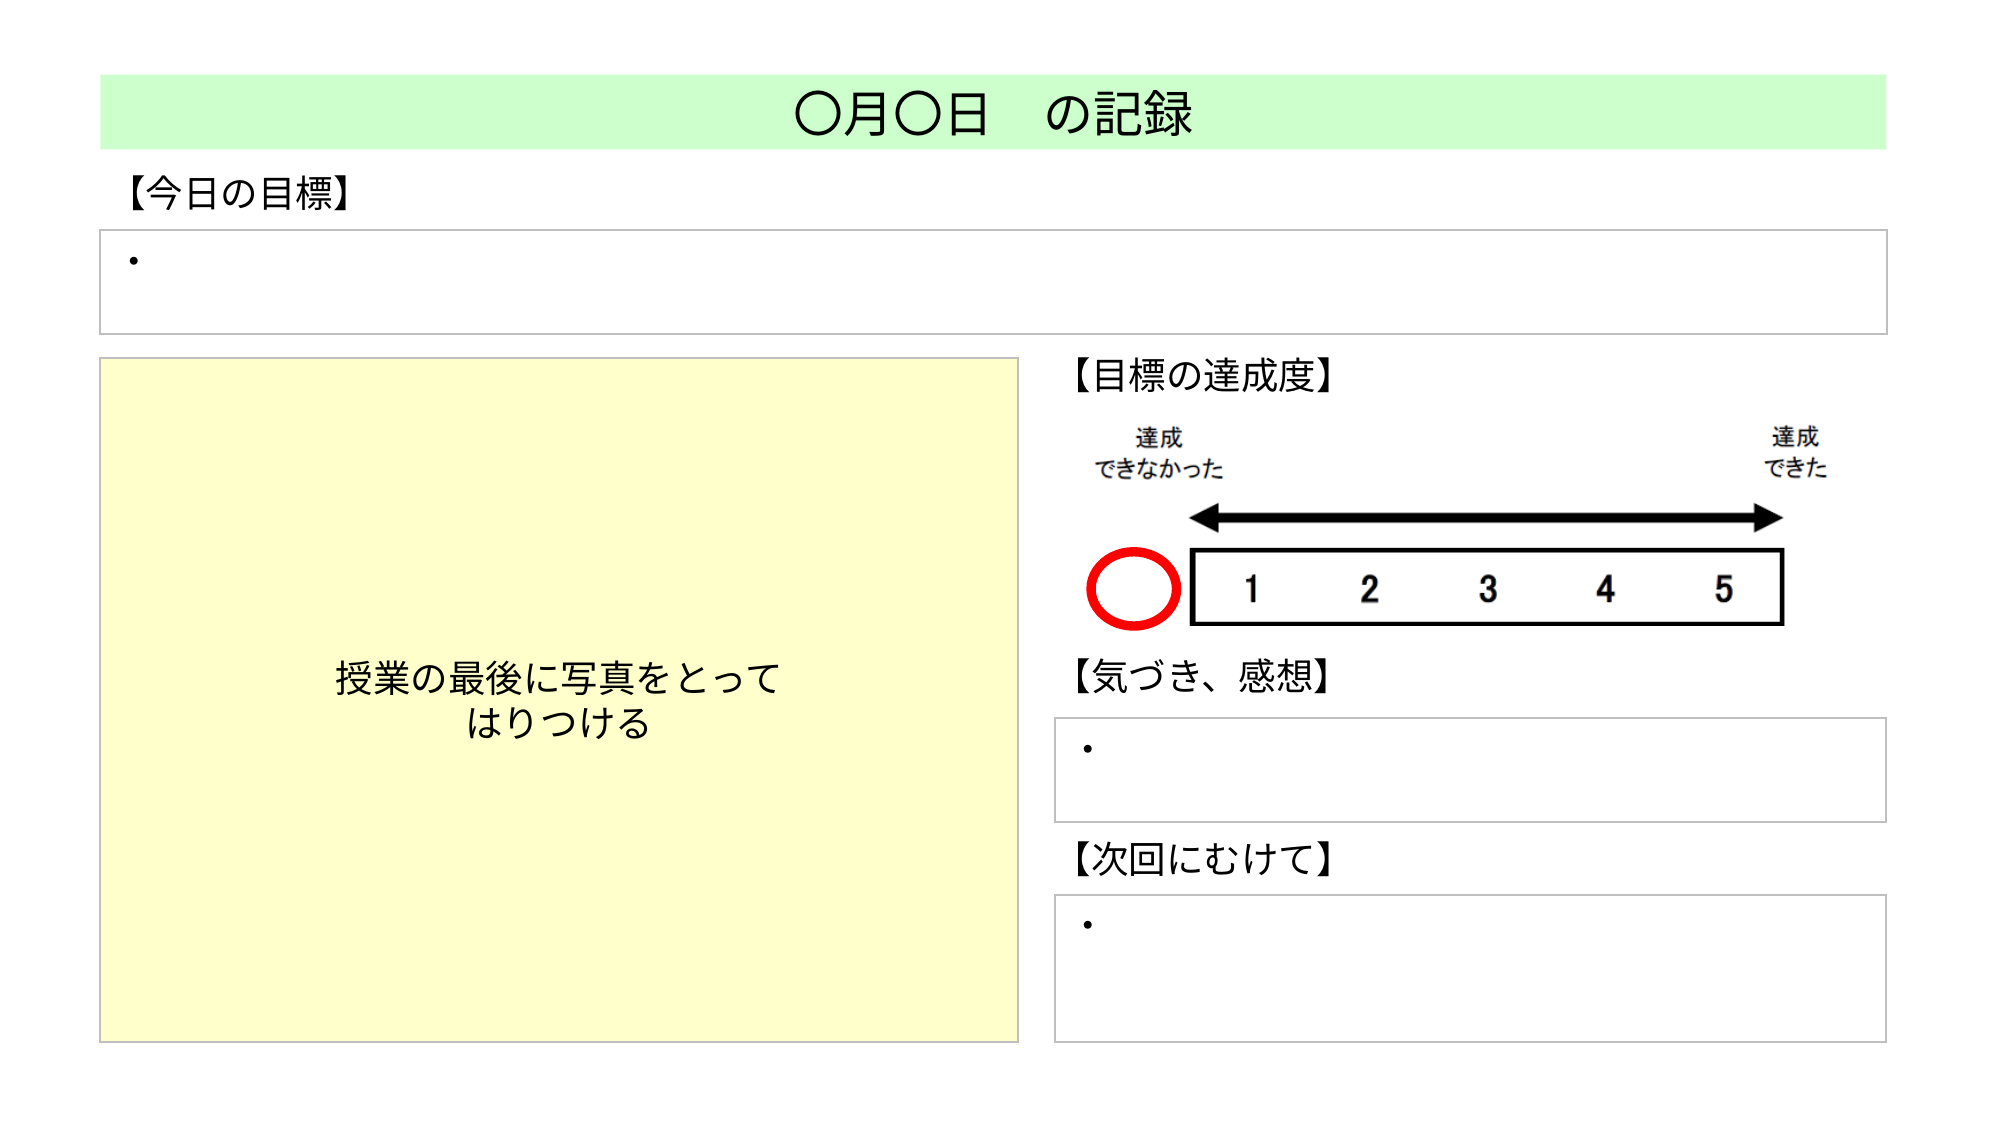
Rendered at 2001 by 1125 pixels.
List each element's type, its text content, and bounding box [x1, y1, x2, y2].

text_box ・ [99, 229, 1888, 335]
text_box 〇月〇日 の記録 [100, 74, 1887, 150]
text_box ・ [1054, 717, 1887, 823]
text_box 【次回にむけて】 [1038, 828, 1887, 888]
text_box 【気づき、感想】 [1038, 645, 1887, 705]
picture [1076, 405, 1865, 627]
text_box 【目標の達成度】 [1038, 345, 1887, 405]
text_box 【今日の目標】 [93, 162, 942, 223]
text_box 授業の最後に写真をとって はりつける [99, 357, 1019, 1043]
text_box ・ [1054, 894, 1887, 1043]
